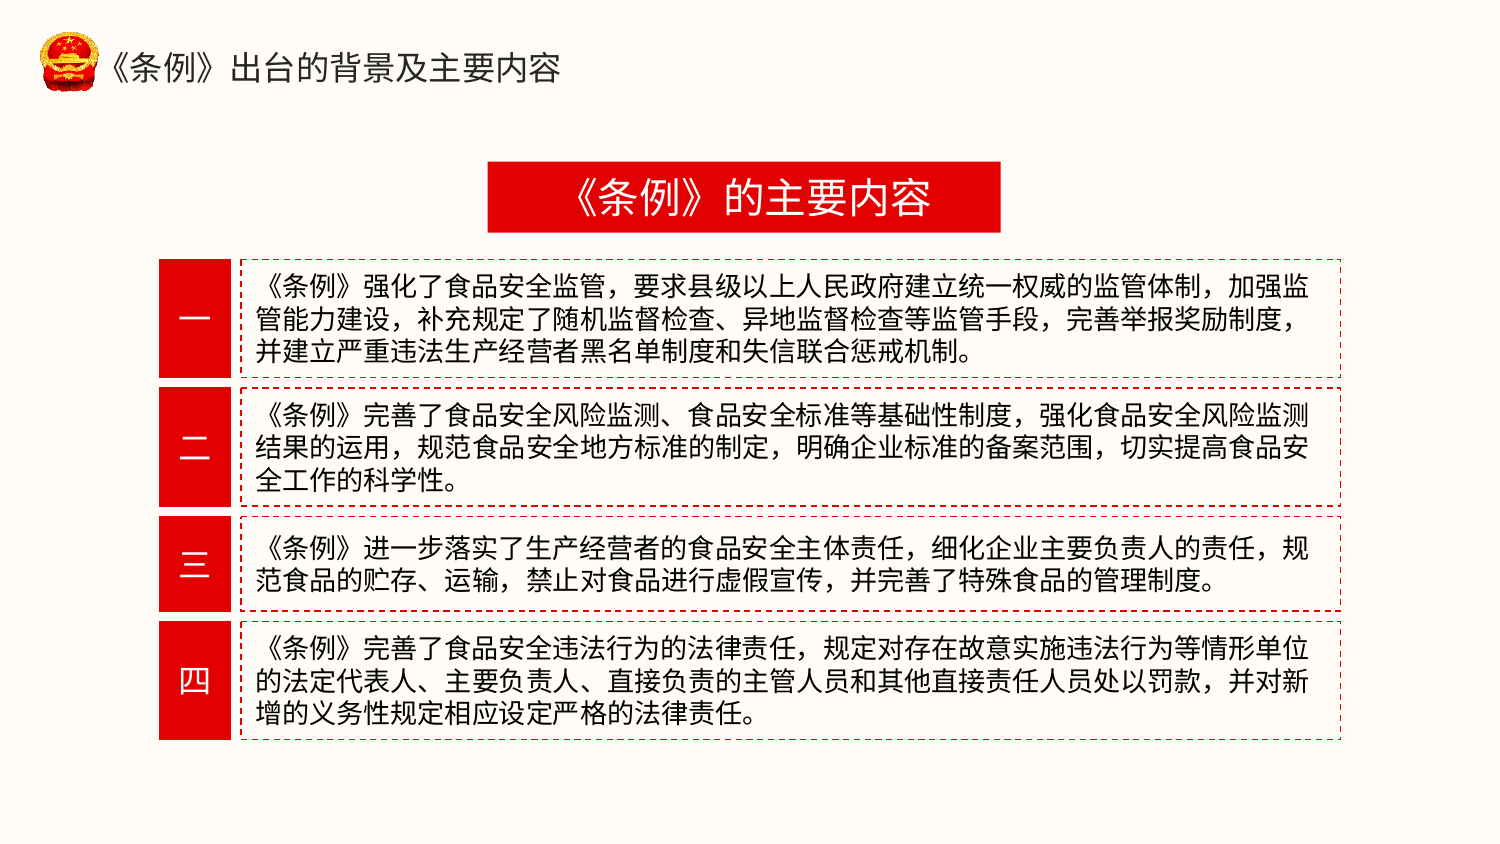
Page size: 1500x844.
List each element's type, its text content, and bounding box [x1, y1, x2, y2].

text_box 《条例》出台的背景及主要内容 [81, 37, 588, 98]
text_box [159, 259, 1341, 378]
text_box 《条例》的主要内容 [486, 161, 1002, 234]
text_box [159, 516, 1341, 612]
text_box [159, 621, 1341, 740]
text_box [159, 387, 1341, 507]
picture [31, 21, 104, 97]
